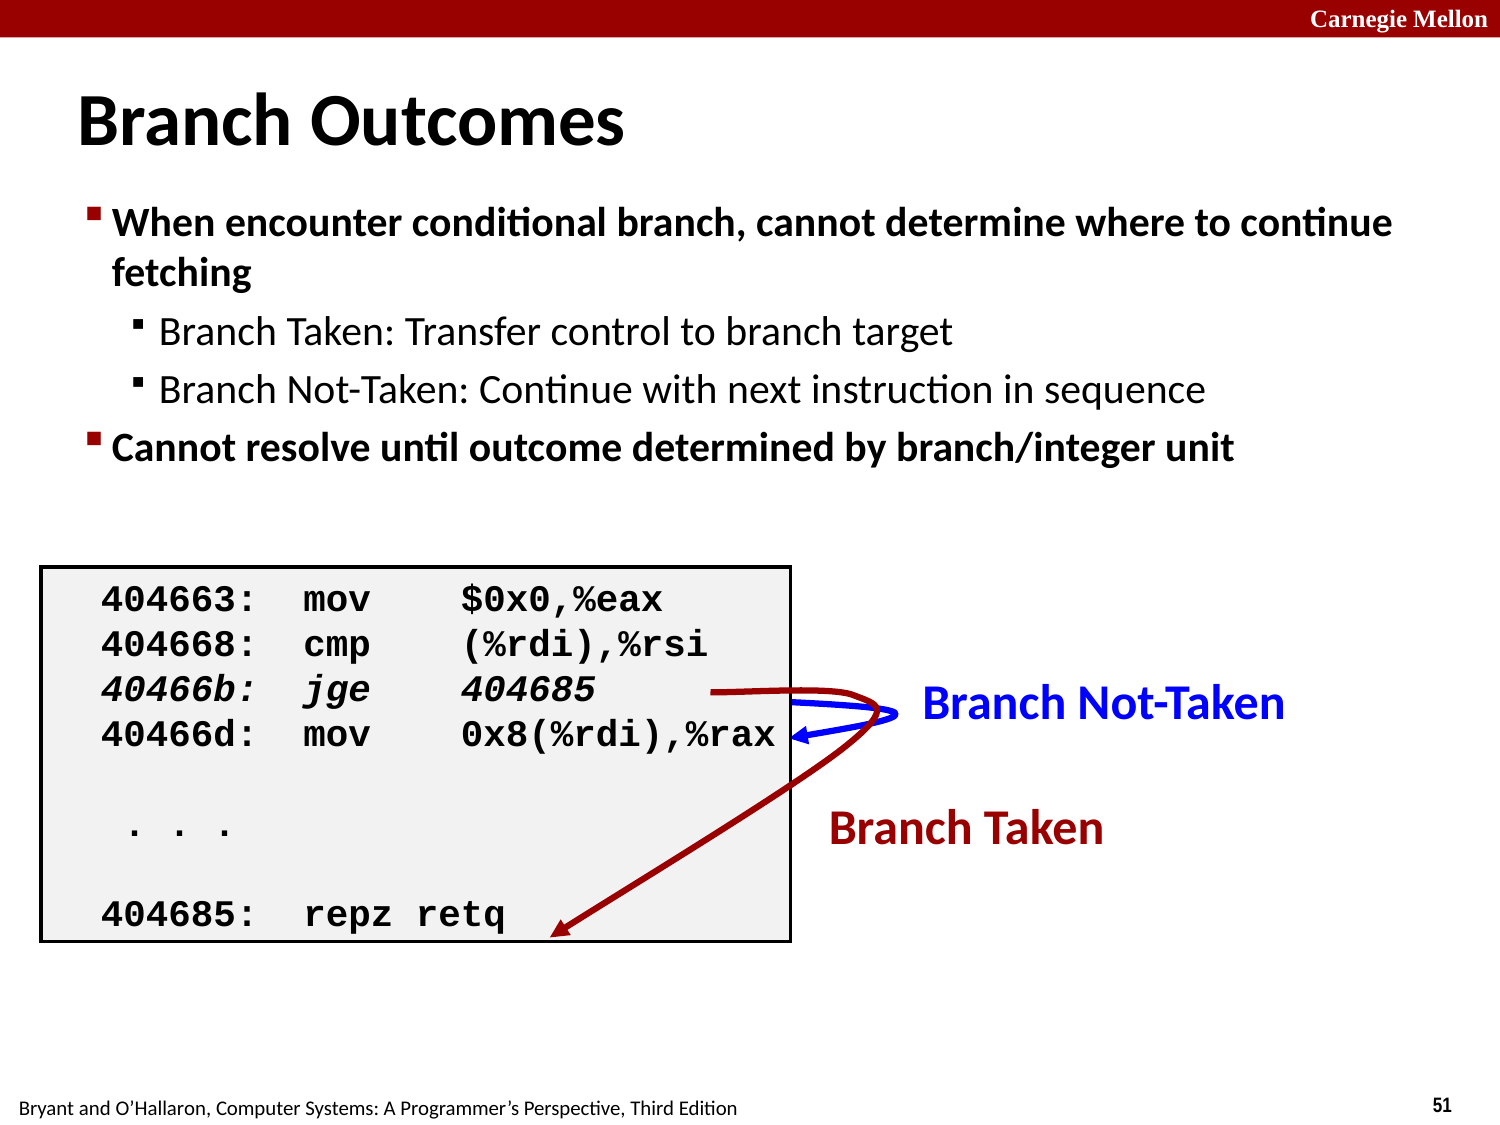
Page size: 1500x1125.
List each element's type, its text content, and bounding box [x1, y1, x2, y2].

text_box [871, 708, 896, 724]
title Branch Outcomes [62, 68, 1037, 163]
list When encounter conditional branch, cannot determine where to continue fetching Branch Taken: Transfer control to branch target Branch Not-Taken: Continue with next instruction in sequence Cannot resolve until outcome determined by branch/integer unit [49, 187, 1488, 488]
text_box Branch Not-Taken [907, 662, 1301, 738]
text_box Branch Taken [813, 787, 1120, 863]
text_box 404663: mov $0x0,%eax 404668: cmp (%rdi),%rsi 40466b: jge 404685 40466d: mov 0x8(%rdi),%rax . . . 404685: repz retq [41, 567, 791, 942]
text_box [549, 690, 878, 938]
